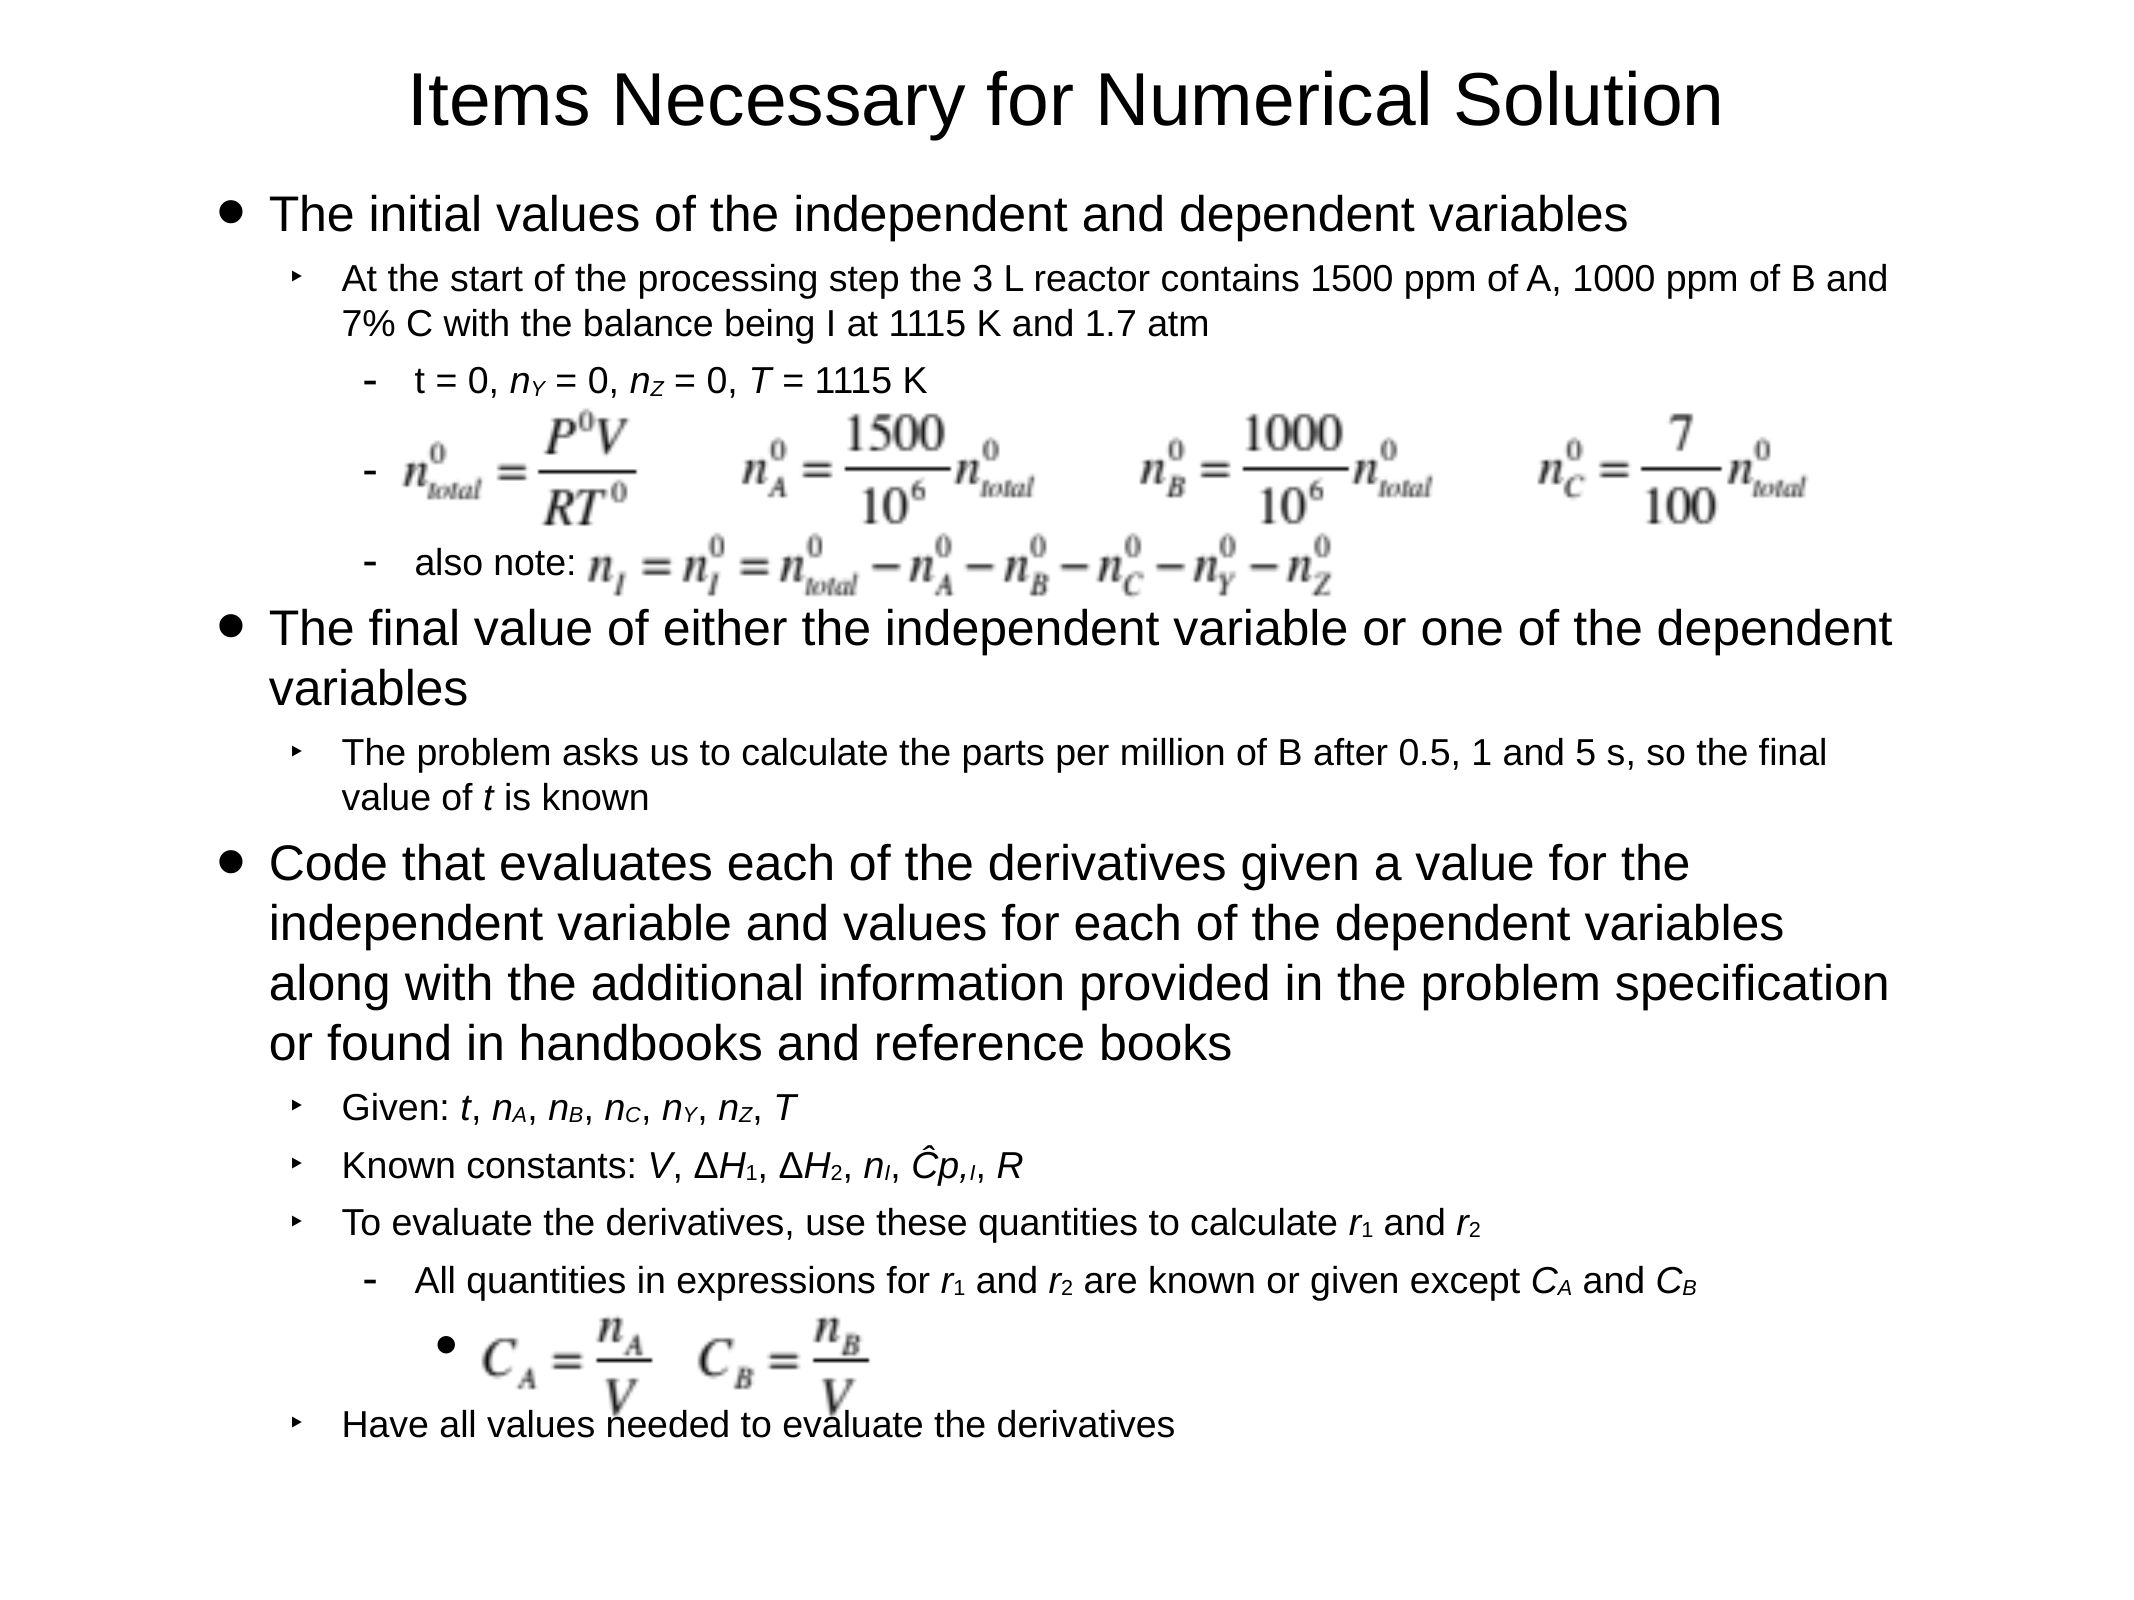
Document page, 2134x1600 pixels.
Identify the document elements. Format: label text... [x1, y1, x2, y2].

picture [1533, 401, 1813, 532]
list The initial values of the independent and dependent variables At the start of the processing step the 3 L reactor contains 1500 ppm of A, 1000 ppm of B and 7% C with the balance being I at 1115 K and 1.7 atm t = 0, nY = 0, nZ = 0, T = 1115 K also note: The final value of either the independent variable or one of the dependent variables The problem asks us to calculate the parts per million of B after 0.5, 1 and 5 s, so the final value of t is known Code that evaluates each of the derivatives given a value for the independent variable and values for each of the dependent variables along with the additional information provided in the problem specification or found in handbooks and reference books Given: t, nA, nB, nC, nY, nZ, T Known constants: V, ΔH1, ΔH2, nI, Ĉp,I, R To evaluate the derivatives, use these quantities to calculate r1 and r2 All quantities in expressions for r1 and r2 are known or given except CA and CB Have all values needed to evaluate the derivatives [208, 172, 1925, 1511]
picture [397, 397, 1440, 601]
picture [693, 1293, 874, 1424]
title Items Necessary for Numerical Solution [208, 41, 1925, 172]
picture [476, 1293, 657, 1424]
